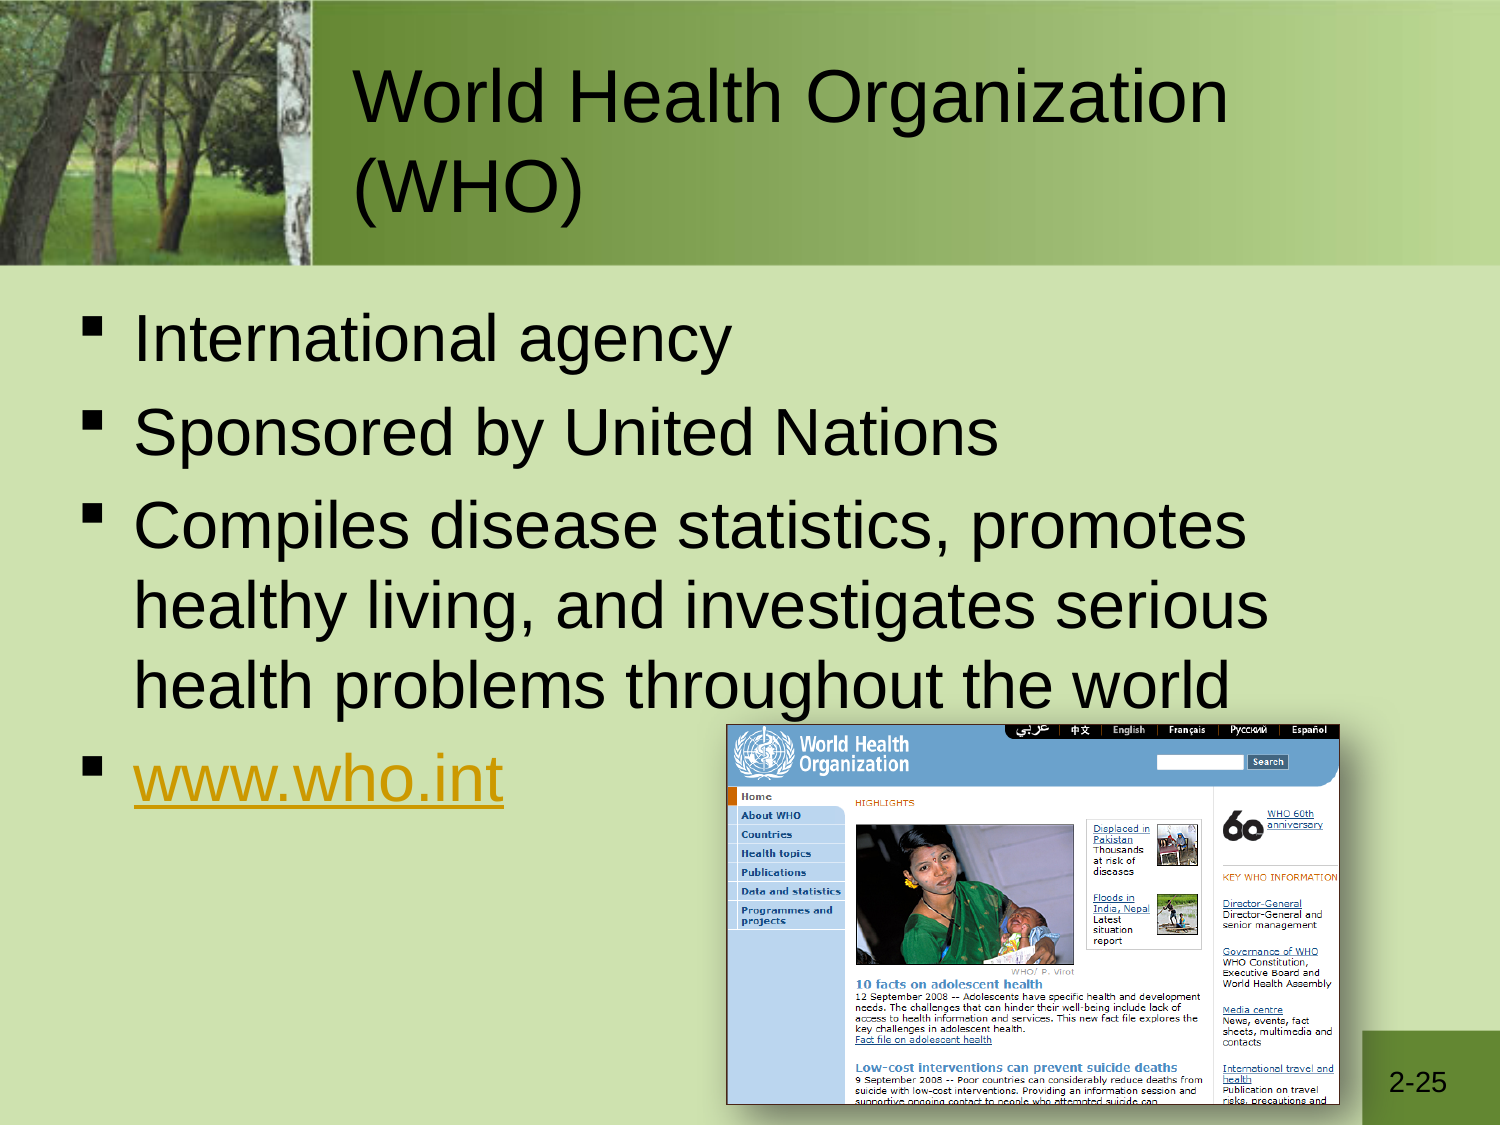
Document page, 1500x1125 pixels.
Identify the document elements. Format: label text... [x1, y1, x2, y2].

picture [0, 0, 1500, 1125]
title World Health Organization (WHO) [337, 24, 1438, 250]
list International agency Sponsored by United Nations Compiles disease statistics, promotes healthy living, and investigates serious health problems throughout the world www.who.int [62, 287, 1375, 1000]
slide_number 2-25 [1342, 1031, 1463, 1107]
